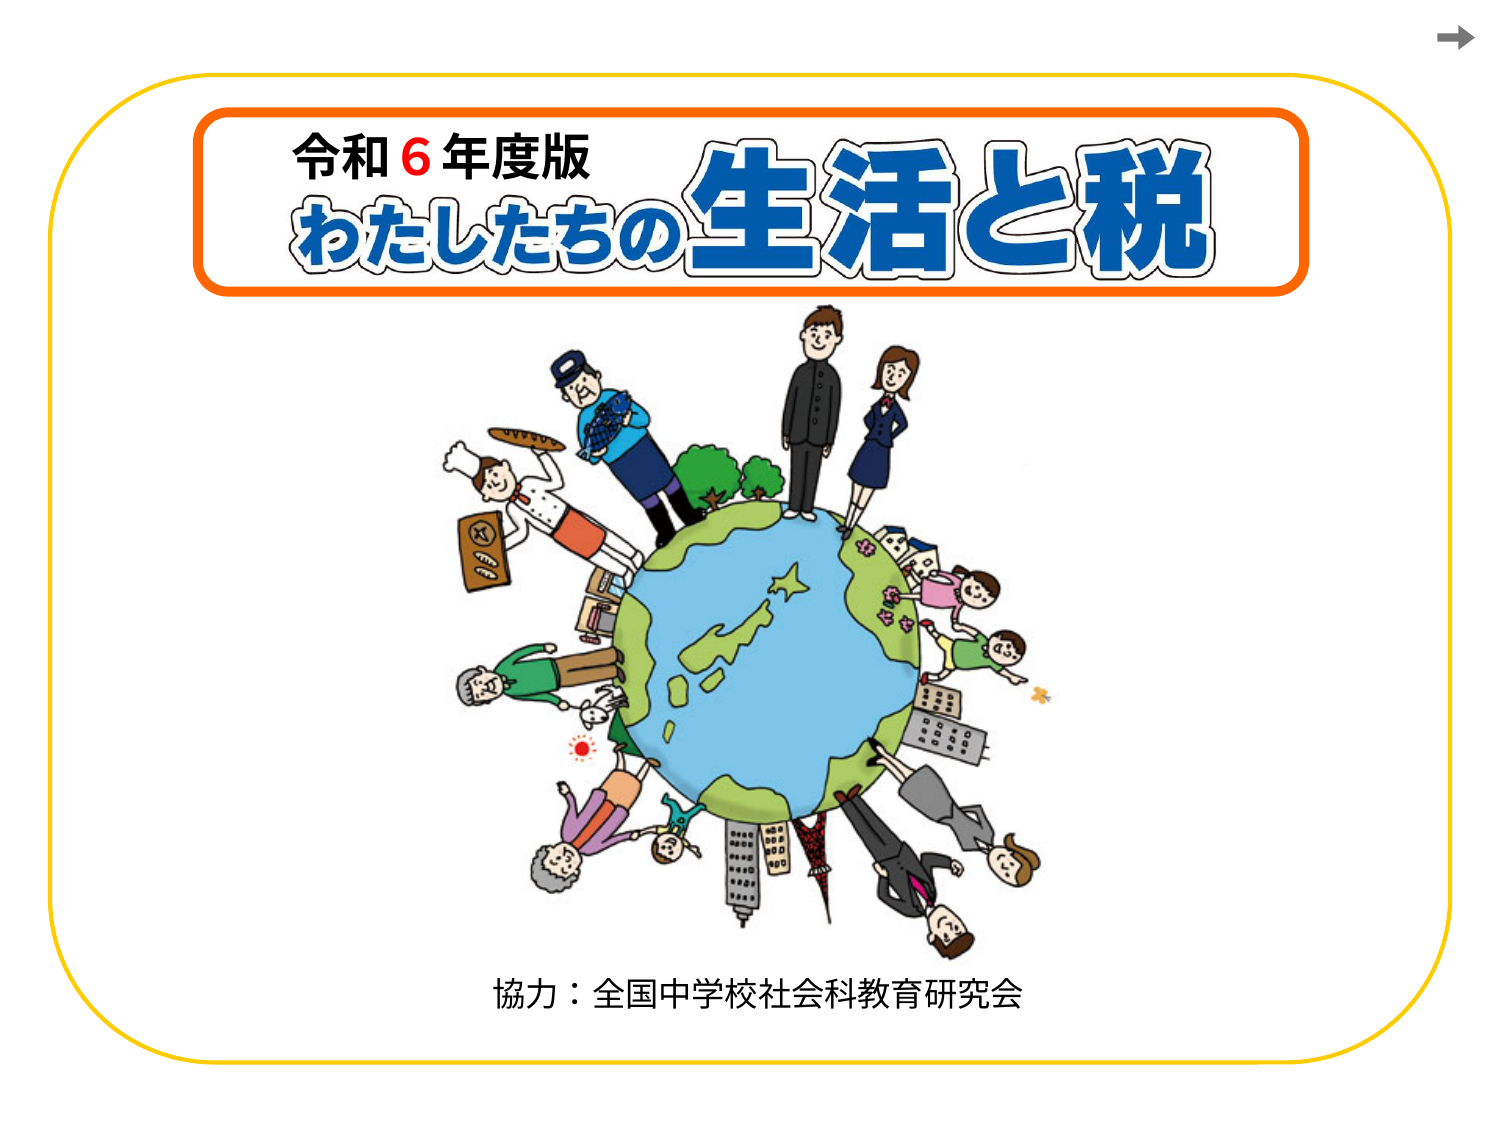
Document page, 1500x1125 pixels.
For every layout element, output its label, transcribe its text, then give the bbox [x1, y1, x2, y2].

text_box [197, 112, 1305, 292]
text_box [50, 74, 1451, 1063]
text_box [279, 118, 1227, 284]
picture [434, 304, 1061, 967]
text_box [1437, 31, 1475, 44]
text_box 協力：全国中学校社会科教育研究会 [477, 975, 1040, 1021]
